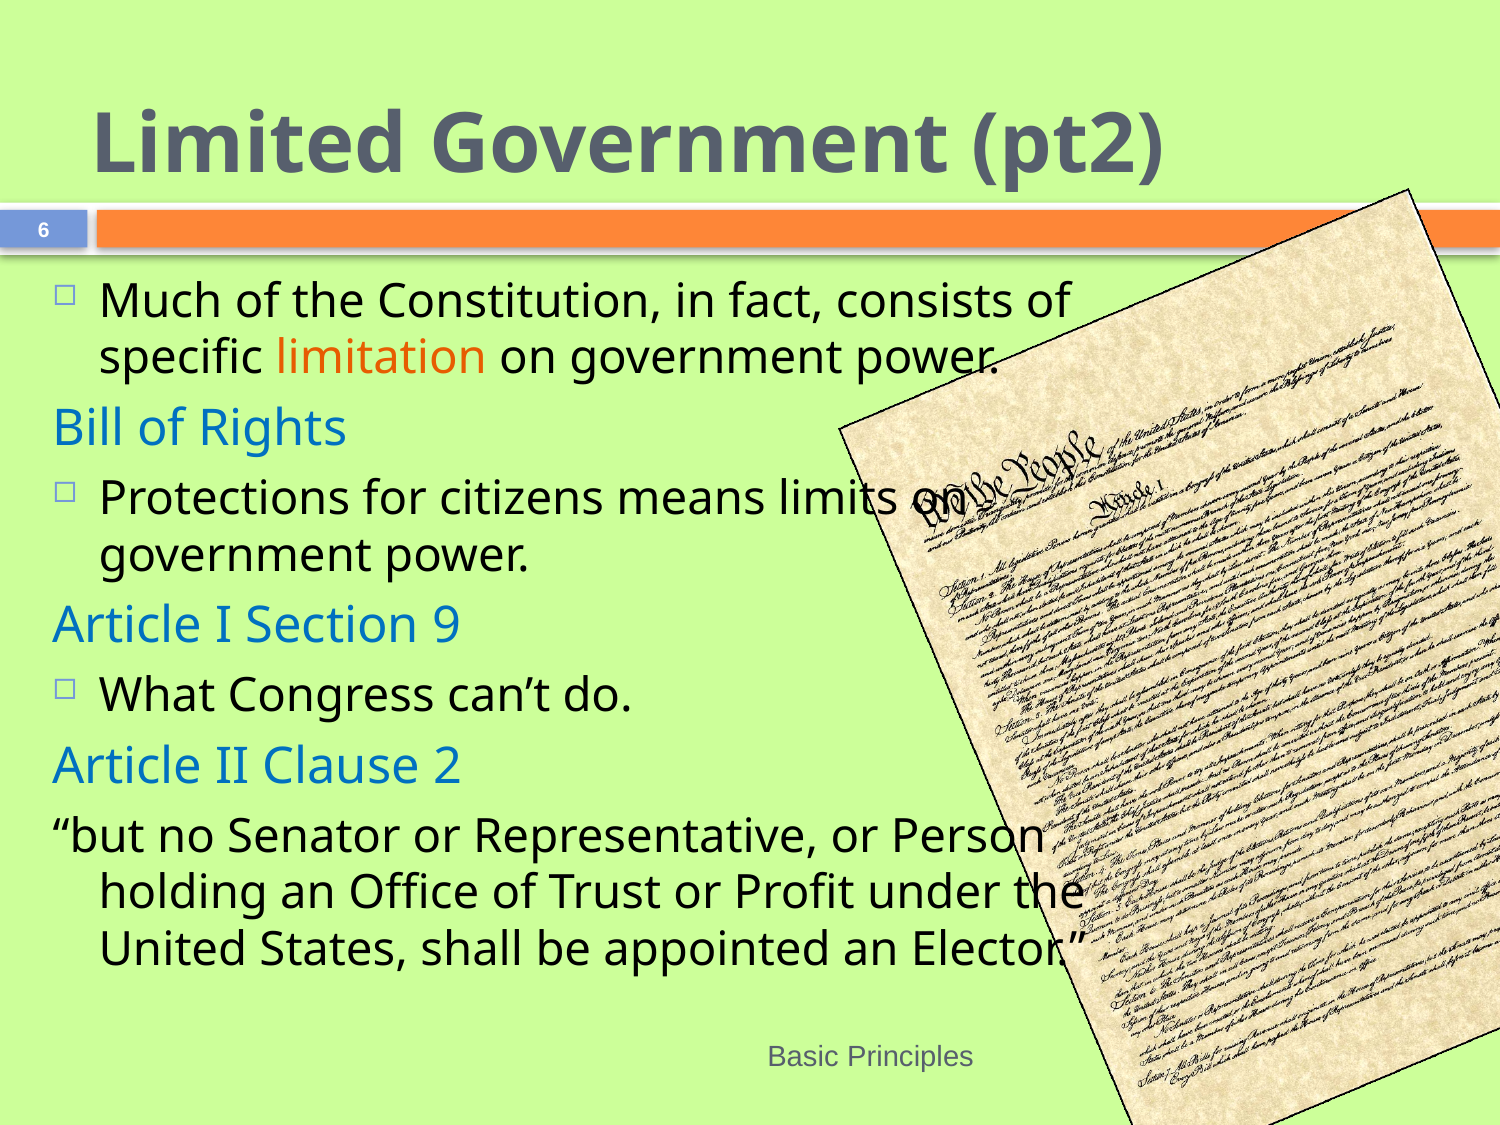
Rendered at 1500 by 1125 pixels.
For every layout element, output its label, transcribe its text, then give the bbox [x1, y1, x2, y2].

list Much of the Constitution, in fact, consists of specific limitation on government power. Bill of Rights Protections for citizens means limits on government power. Article I Section 9 What Congress can’t do. Article II Clause 2 “but no Senator or Representative, or Person holding an Office of Trust or Profit under the United States, shall be appointed an Elector.” [37, 262, 1113, 1030]
slide_number 6 [0, 208, 88, 249]
title Limited Government (pt2) [75, 45, 1425, 233]
picture [1116, 1087, 1360, 1125]
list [969, 275, 1500, 1087]
picture [1206, 228, 1445, 275]
footer Basic Principles [99, 1025, 963, 1085]
